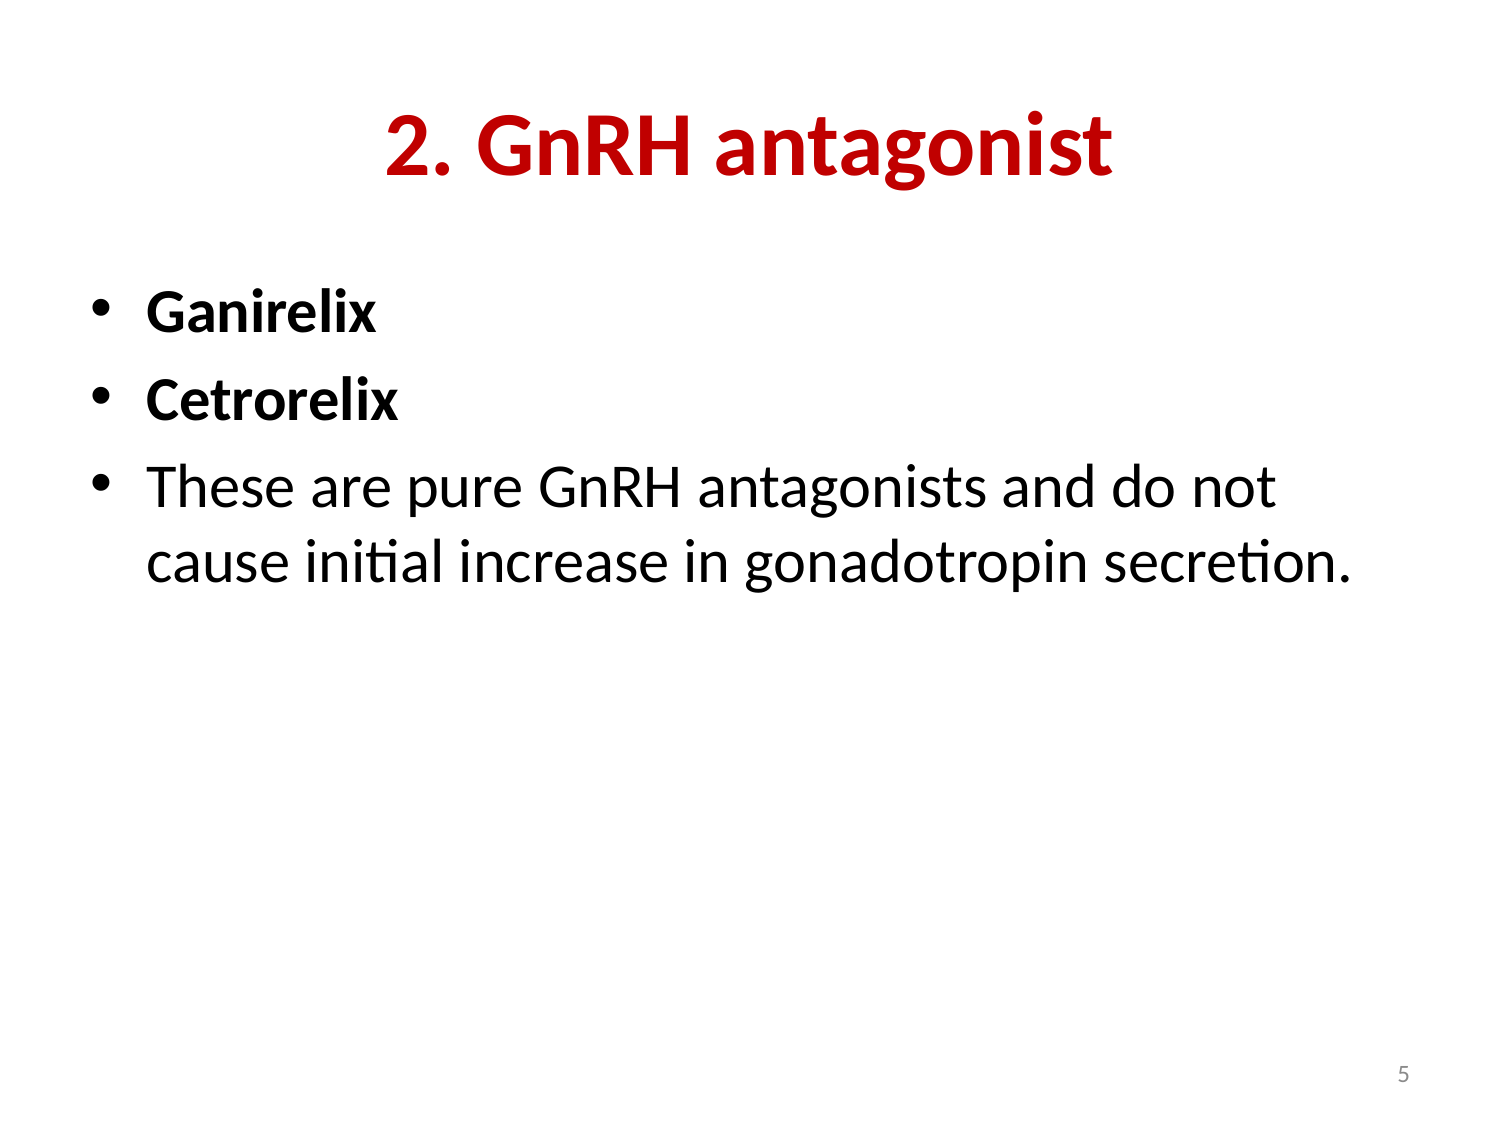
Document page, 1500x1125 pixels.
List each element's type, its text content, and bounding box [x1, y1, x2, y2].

title 2. GnRH antagonist [75, 45, 1425, 233]
list Ganirelix Cetrorelix These are pure GnRH antagonists and do not cause initial increase in gonadotropin secretion. [75, 262, 1425, 1005]
slide_number 5 [1074, 1042, 1425, 1103]
